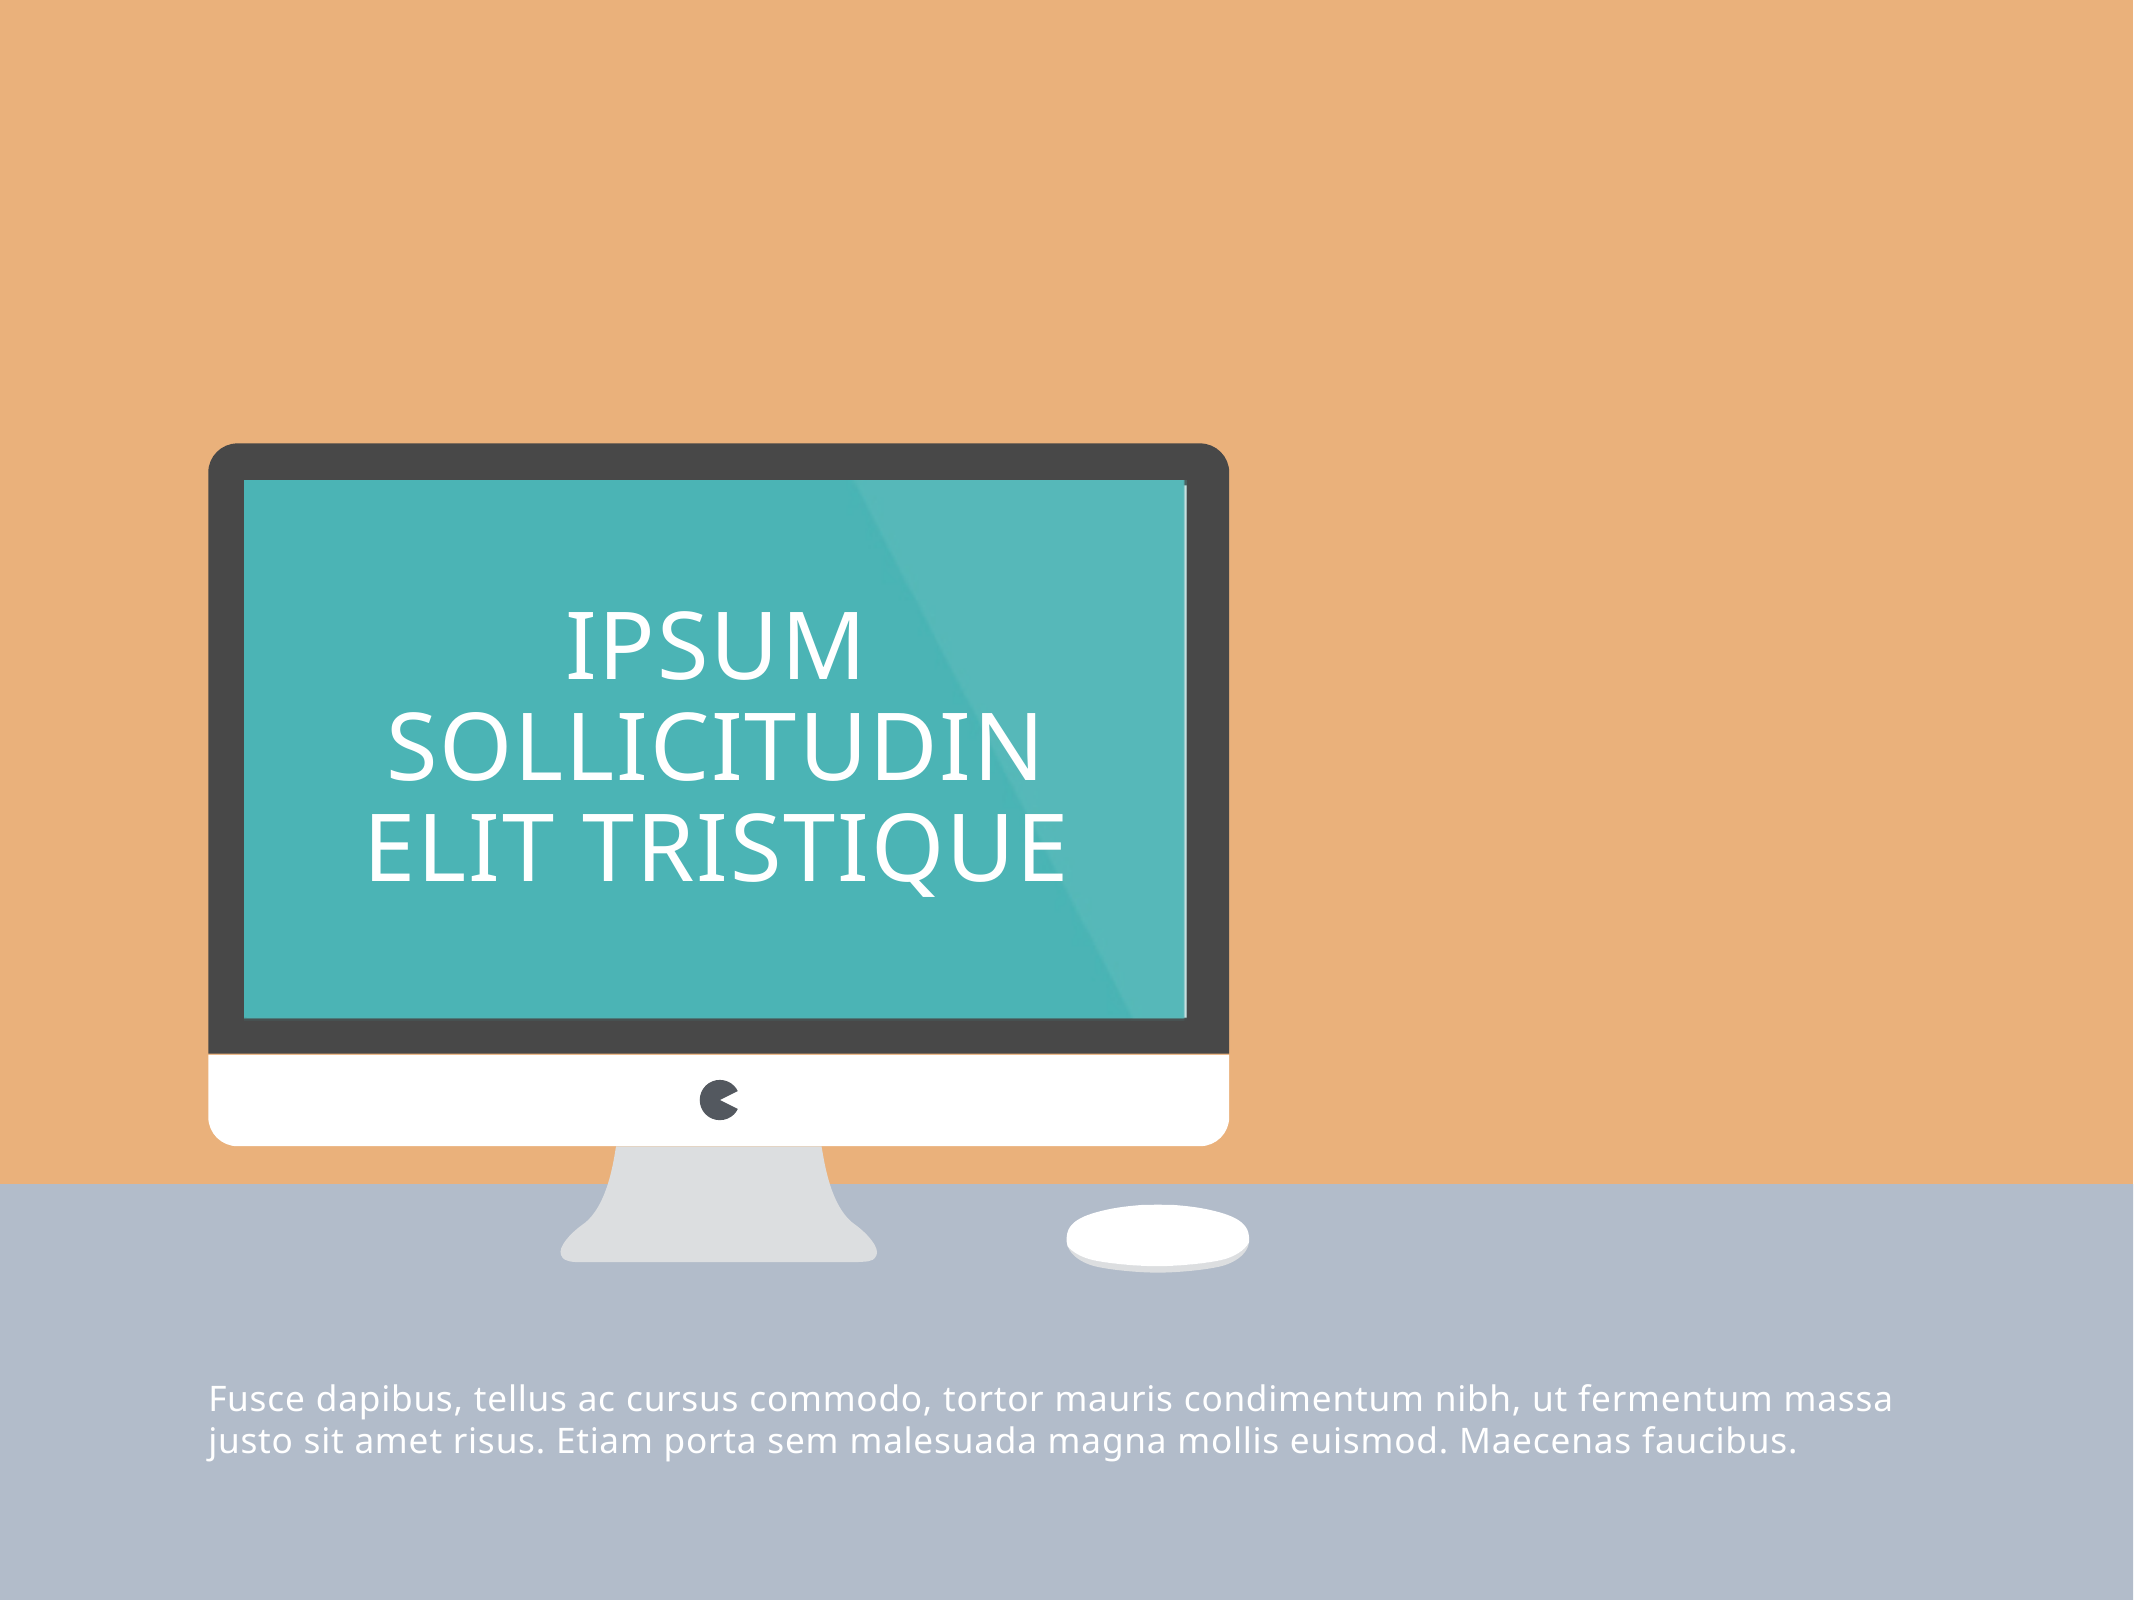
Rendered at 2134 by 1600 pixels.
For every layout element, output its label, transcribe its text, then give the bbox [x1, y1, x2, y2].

picture [244, 479, 1188, 1021]
text_box Fusce dapibus, tellus ac cursus commodo, tortor mauris condimentum nibh, ut fermentum massa justo sit amet risus. Etiam porta sem malesuada magna mollis euismod. Maecenas faucibus. [208, 1376, 1925, 1503]
